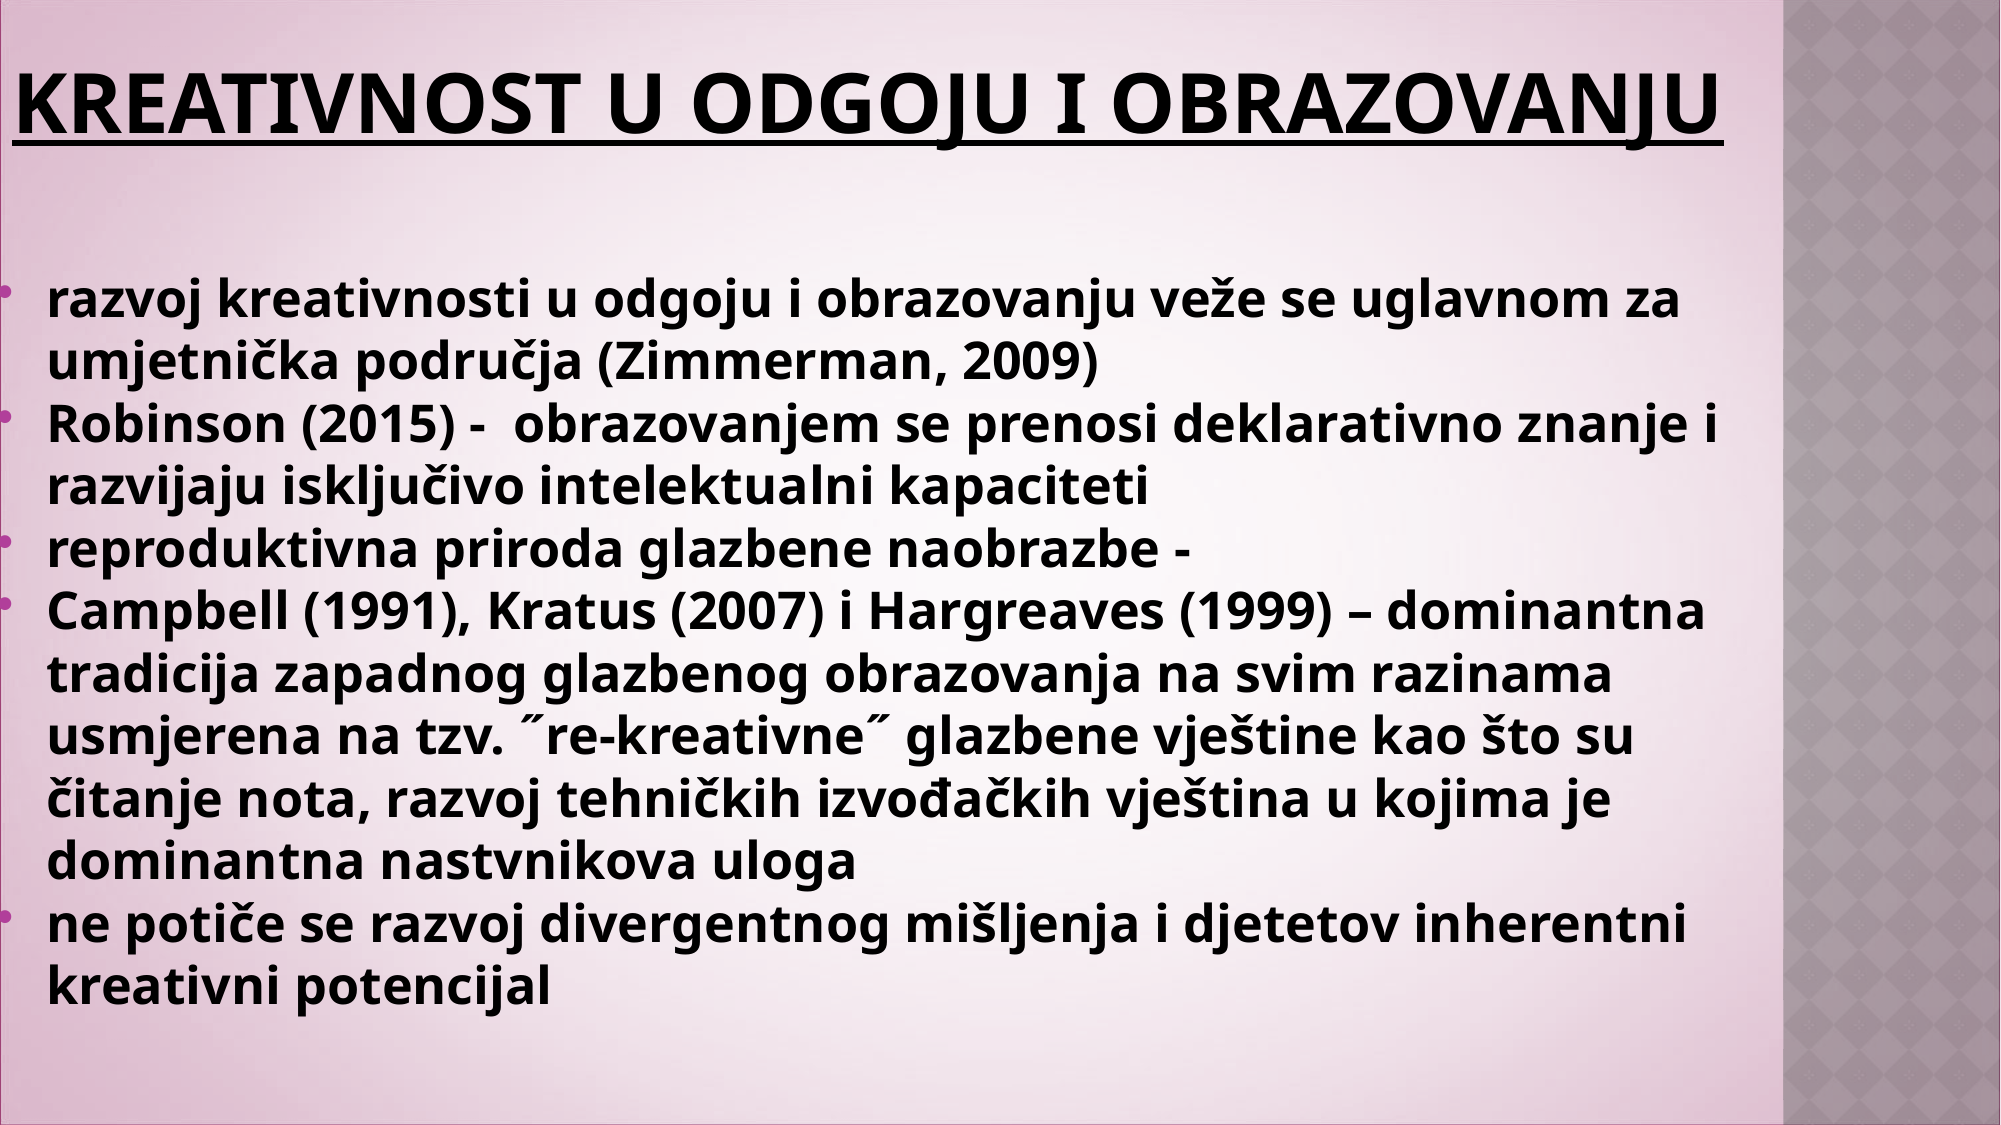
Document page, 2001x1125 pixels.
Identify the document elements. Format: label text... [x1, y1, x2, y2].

title kreativnost u odgoju i obrazovanju [3, 50, 1751, 238]
list razvoj kreativnosti u odgoju i obrazovanju veže se uglavnom za umjetnička područja (Zimmerman, 2009) Robinson (2015) - obrazovanjem se prenosi deklarativno znanje i razvijaju isključivo intelektualni kapaciteti reproduktivna priroda glazbene naobrazbe - Campbell (1991), Kratus (2007) i Hargreaves (1999) – dominantna tradicija zapadnog glazbenog obrazovanja na svim razinama usmjerena na tzv. ˝re-kreativne˝ glazbene vještine kao što su čitanje nota, razvoj tehničkih izvođačkih vještina u kojima je dominantna nastvnikova uloga ne potiče se razvoj divergentnog mišljenja i djetetov inherentni kreativni potencijal [0, 256, 1790, 1092]
